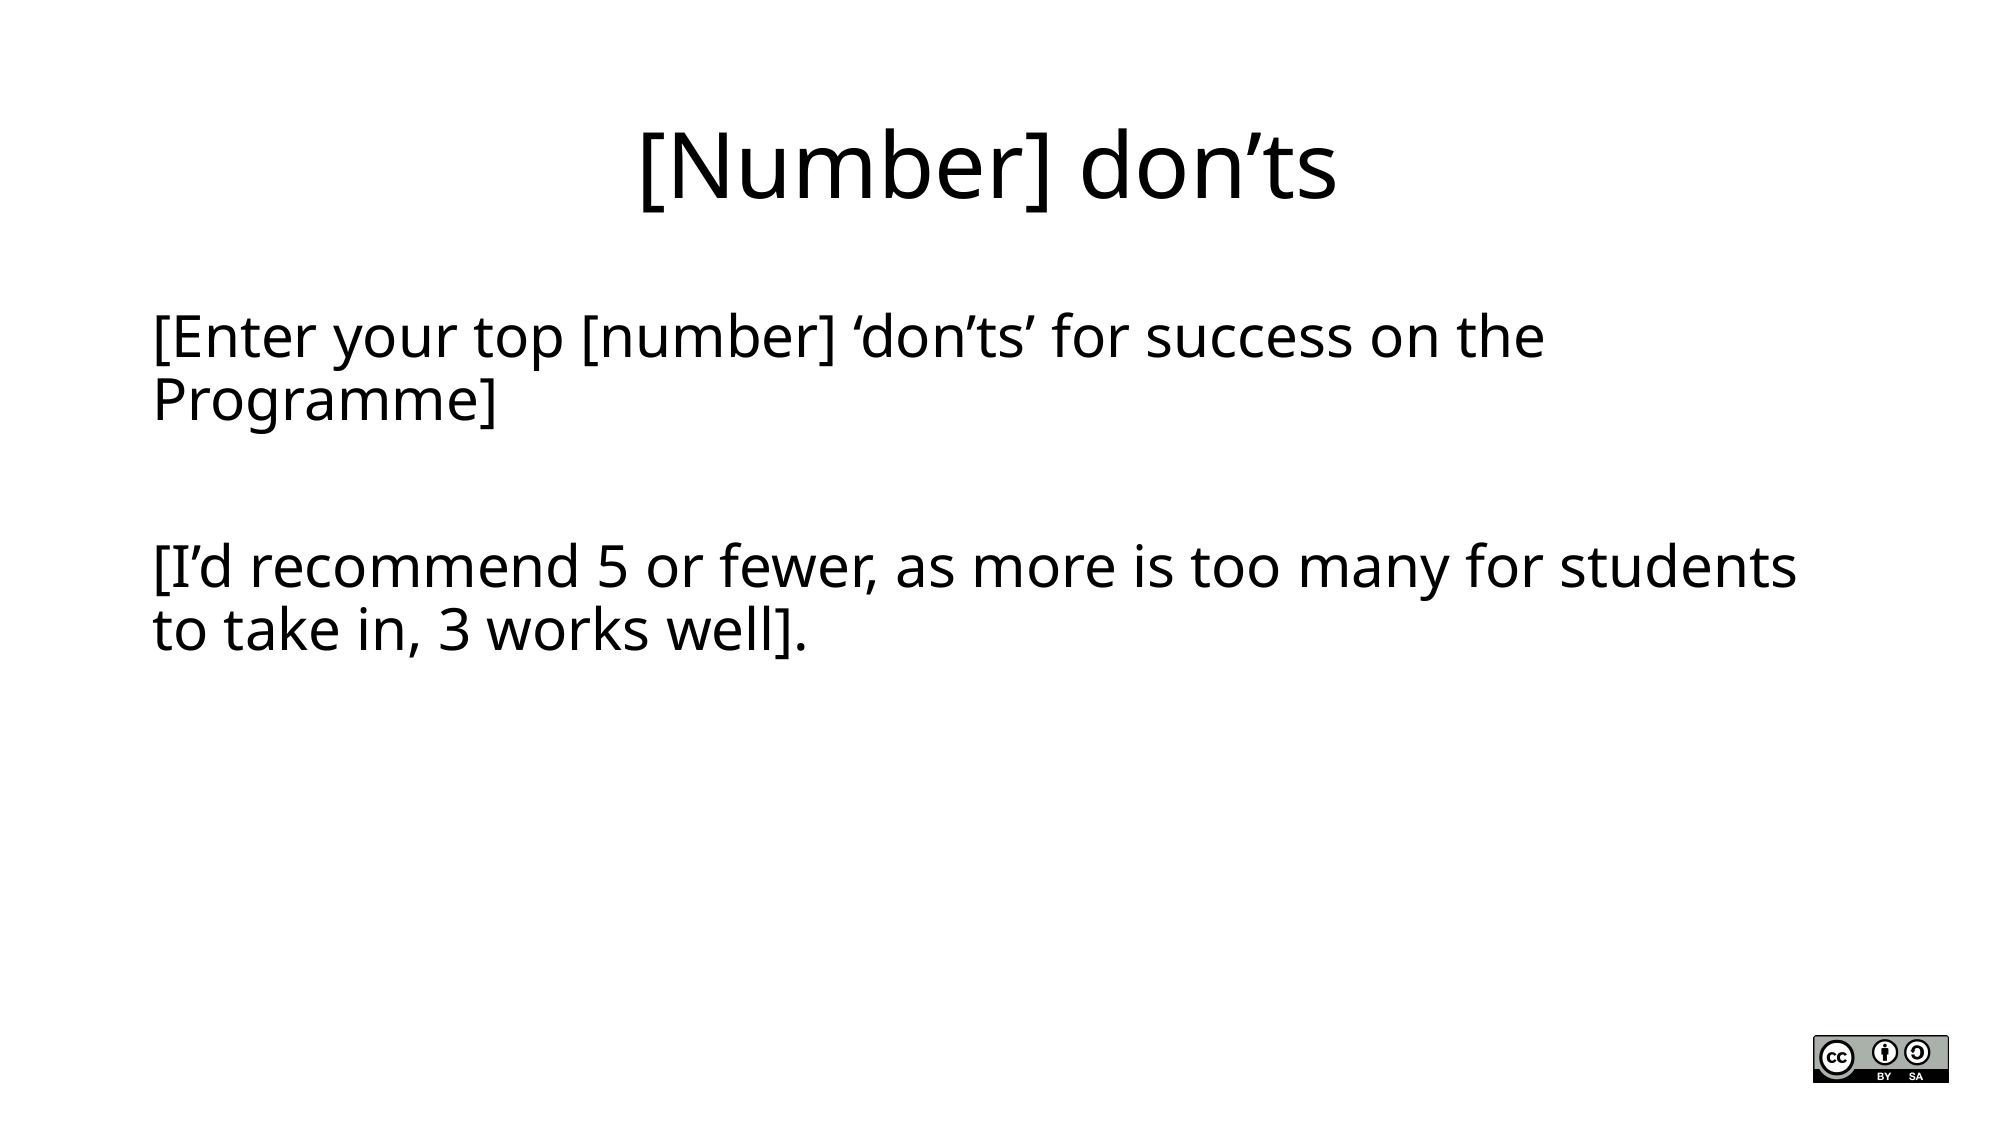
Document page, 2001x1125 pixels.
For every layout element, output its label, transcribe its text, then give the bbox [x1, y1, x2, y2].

list [Enter your top [number] ‘don’ts’ for success on the Programme] [I’d recommend 5 or fewer, as more is too many for students to take in, 3 works well]. [137, 299, 1863, 1014]
picture [1812, 1034, 1949, 1084]
title [Number] don’ts [137, 59, 1863, 278]
